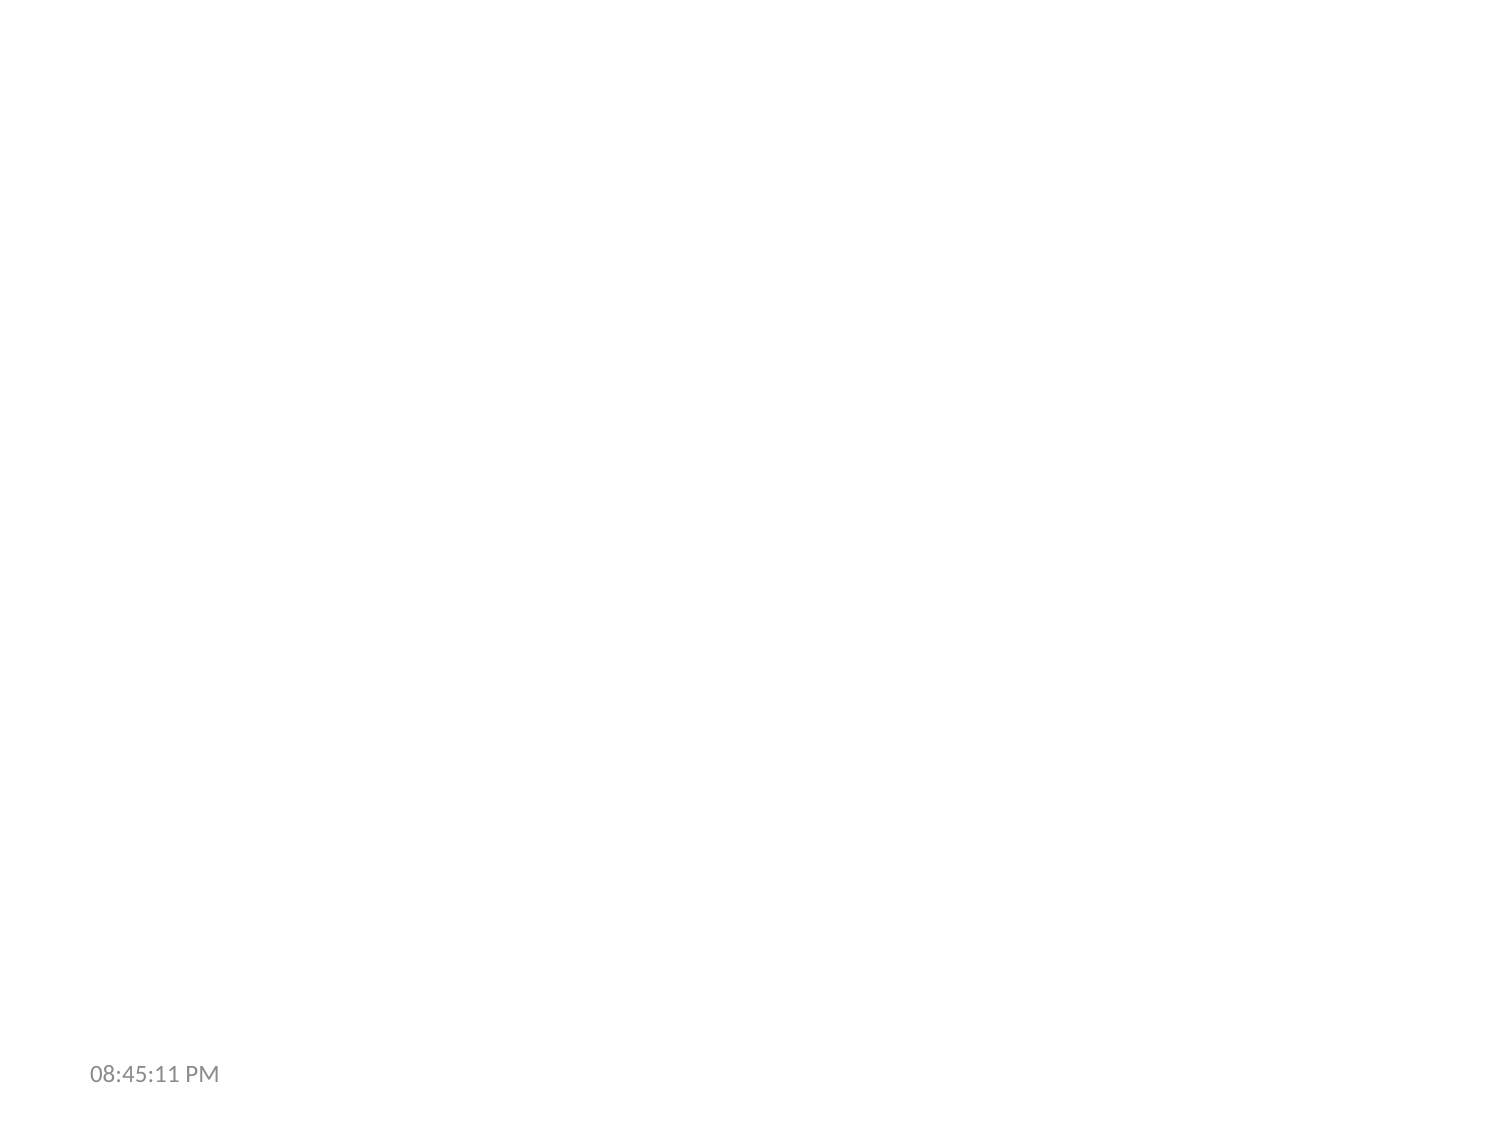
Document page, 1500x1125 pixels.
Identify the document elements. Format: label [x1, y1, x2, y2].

slide_number [75, 1042, 425, 1103]
